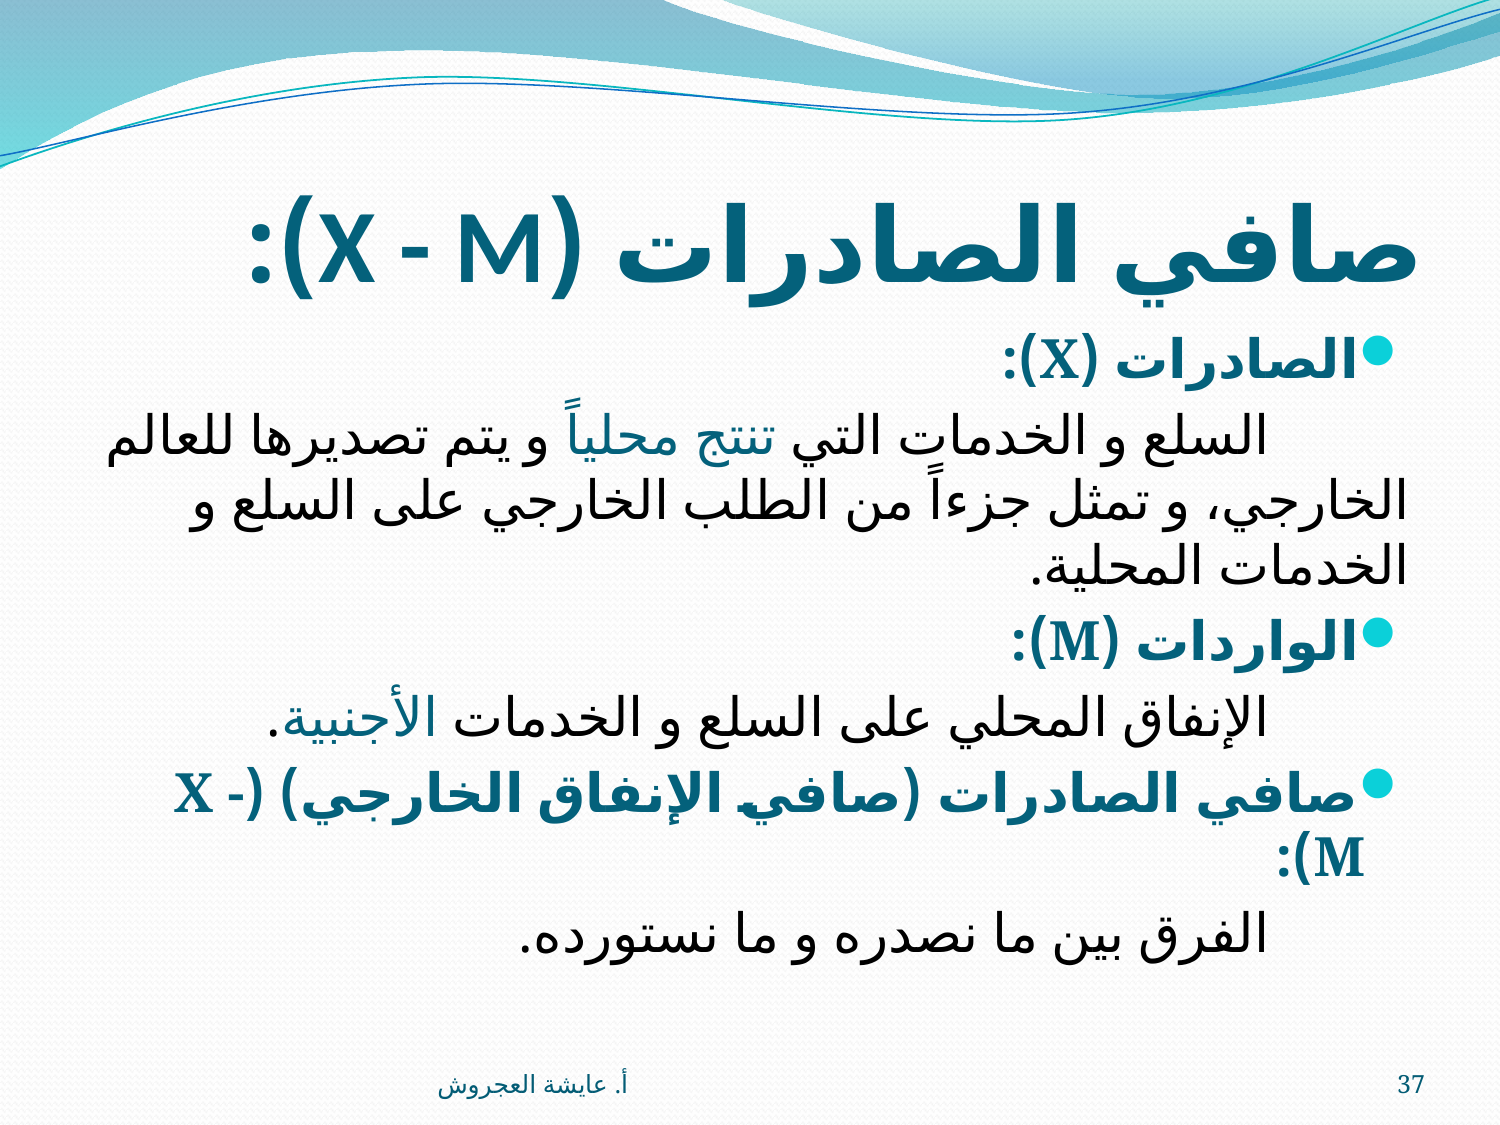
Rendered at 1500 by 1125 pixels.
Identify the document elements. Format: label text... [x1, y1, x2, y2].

list الصادرات (X): السلع و الخدمات التي تنتج محلياً و يتم تصديرها للعالم الخارجي، و تمثل جزءاً من الطلب الخارجي على السلع و الخدمات المحلية. الواردات (M): الإنفاق المحلي على السلع و الخدمات الأجنبية. صافي الصادرات (صافي الإنفاق الخارجي) (X - M): الفرق بين ما نصدره و ما نستورده. [75, 317, 1425, 1038]
title صافي الصادرات (X - M): [75, 115, 1425, 303]
footer أ. عايشة العجروش [437, 1042, 988, 1103]
slide_number 37 [1299, 1042, 1425, 1103]
